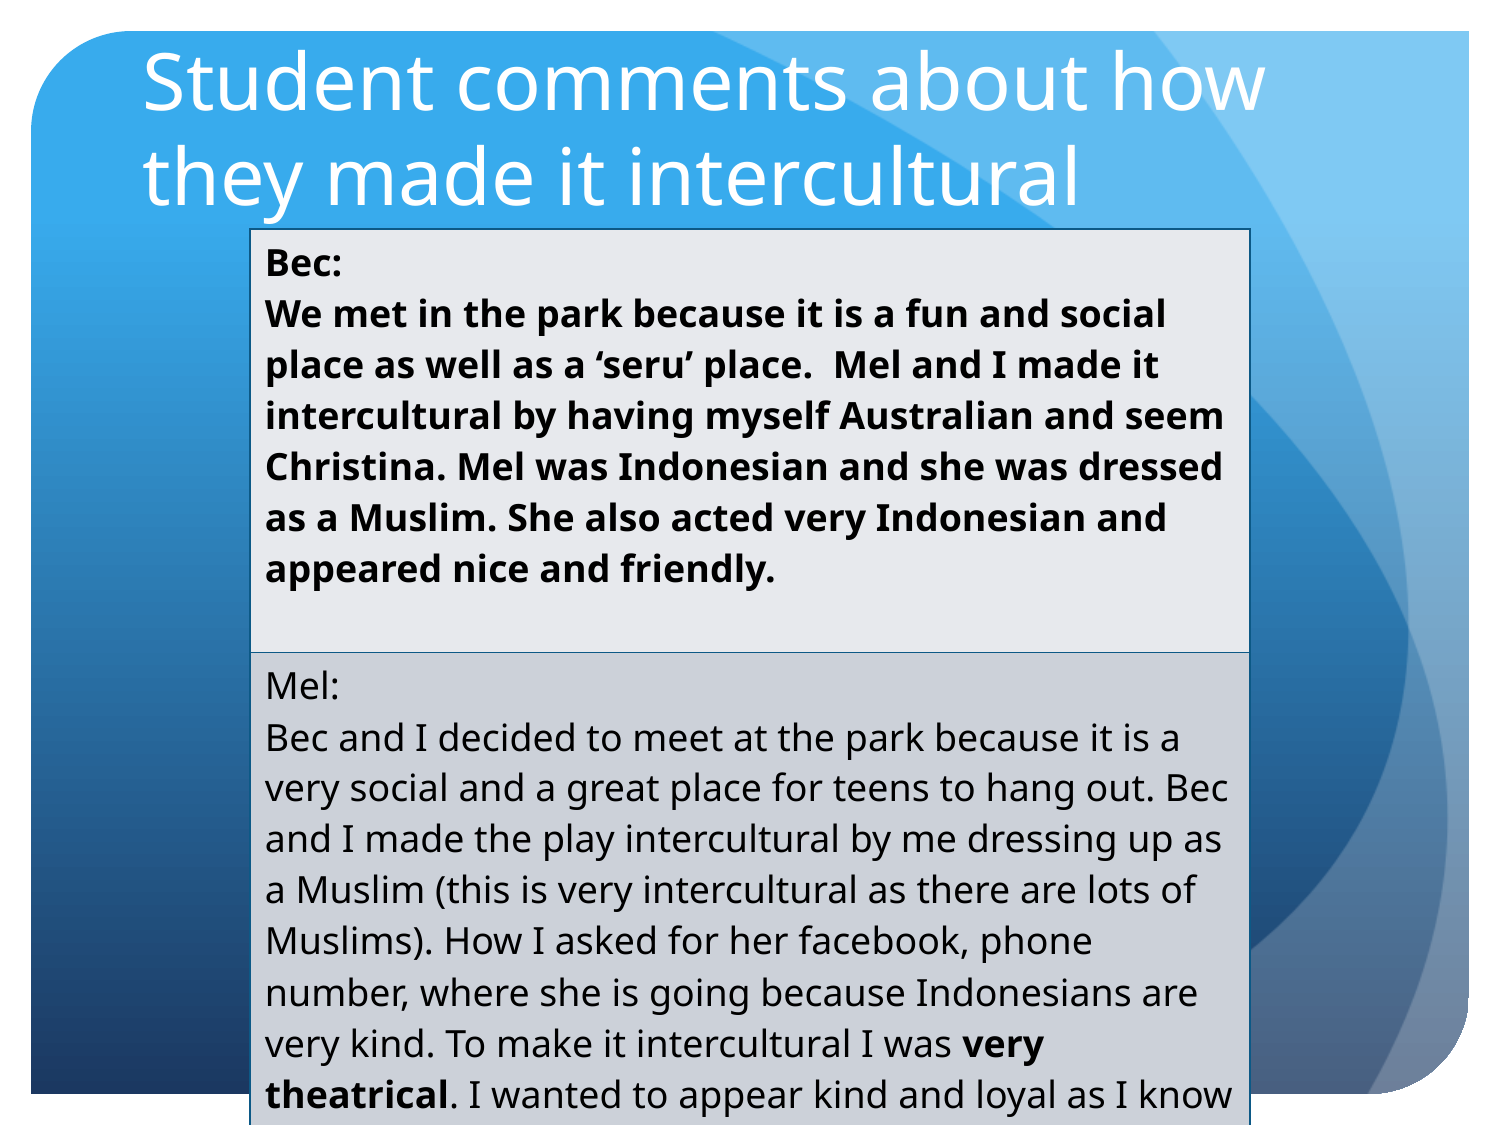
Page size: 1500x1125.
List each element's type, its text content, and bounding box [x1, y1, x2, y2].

title Student comments about how they made it intercultural [127, 57, 1372, 230]
table_cell Mel: Bec and I decided to meet at the park because it is a very social and a great place for teens to hang out. Bec and I made the play intercultural by me dressing up as a Muslim (this is very intercultural as there are lots of Muslims). How I asked for her facebook, phone number, where she is going because Indonesians are very kind. To make it intercultural I was very theatrical. I wanted to appear kind and loyal as I know that this is valued by Indonesians. [251, 653, 1249, 1125]
picture [24, 30, 1473, 1094]
table_header Bec: We met in the park because it is a fun and social place as well as a ‘seru’ place. Mel and I made it intercultural by having myself Australian and seem Christina. Mel was Indonesian and she was dressed as a Muslim. She also acted very Indonesian and appeared nice and friendly. [251, 230, 1249, 652]
